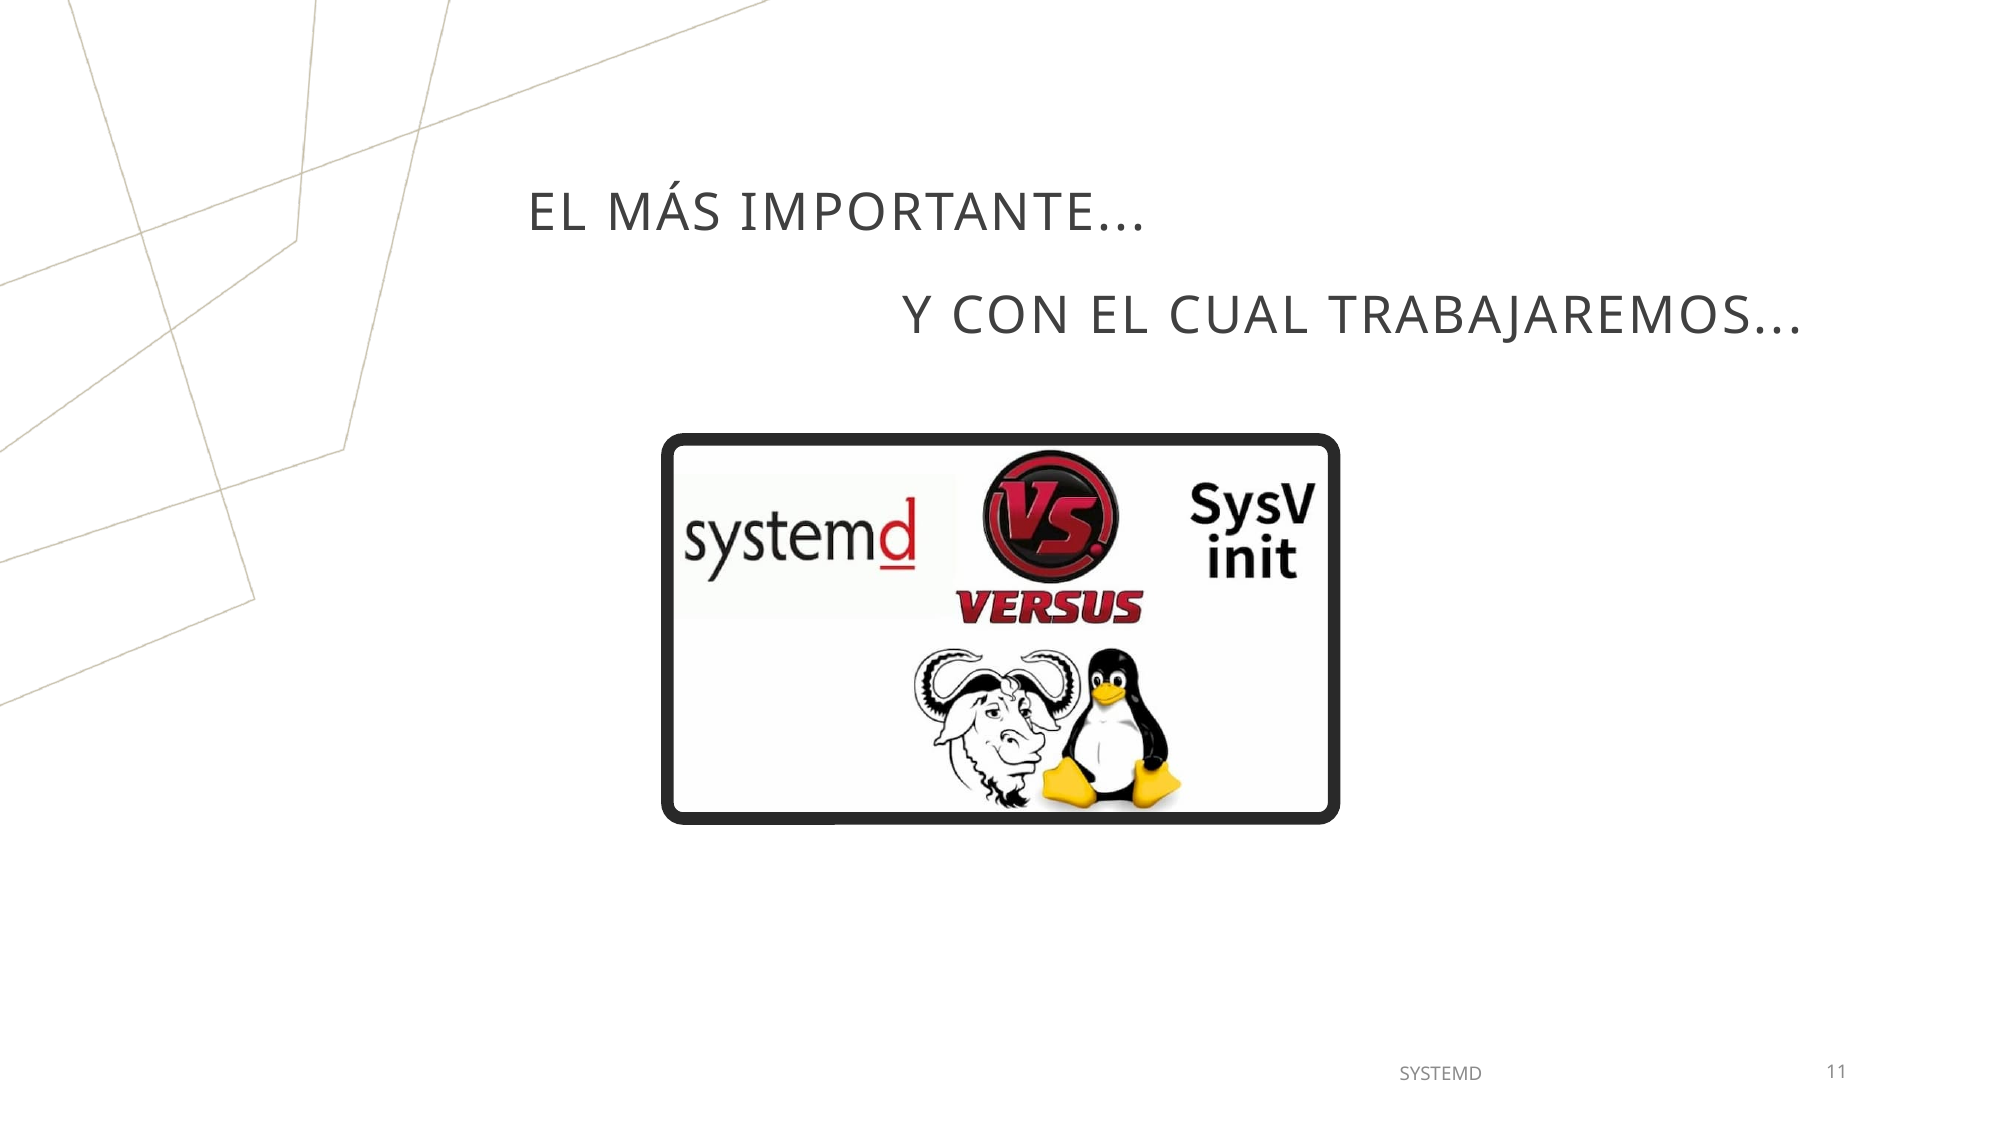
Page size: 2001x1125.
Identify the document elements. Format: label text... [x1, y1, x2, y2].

slide_number 11 [1755, 1042, 1863, 1103]
picture [0, 0, 1335, 819]
text_box EL MÁS IMPORTANTE... [512, 177, 1488, 302]
list Y CON EL CUAL TRABAJAREMOS... [887, 281, 1863, 405]
footer SYSTEMD [1174, 1042, 1707, 1103]
